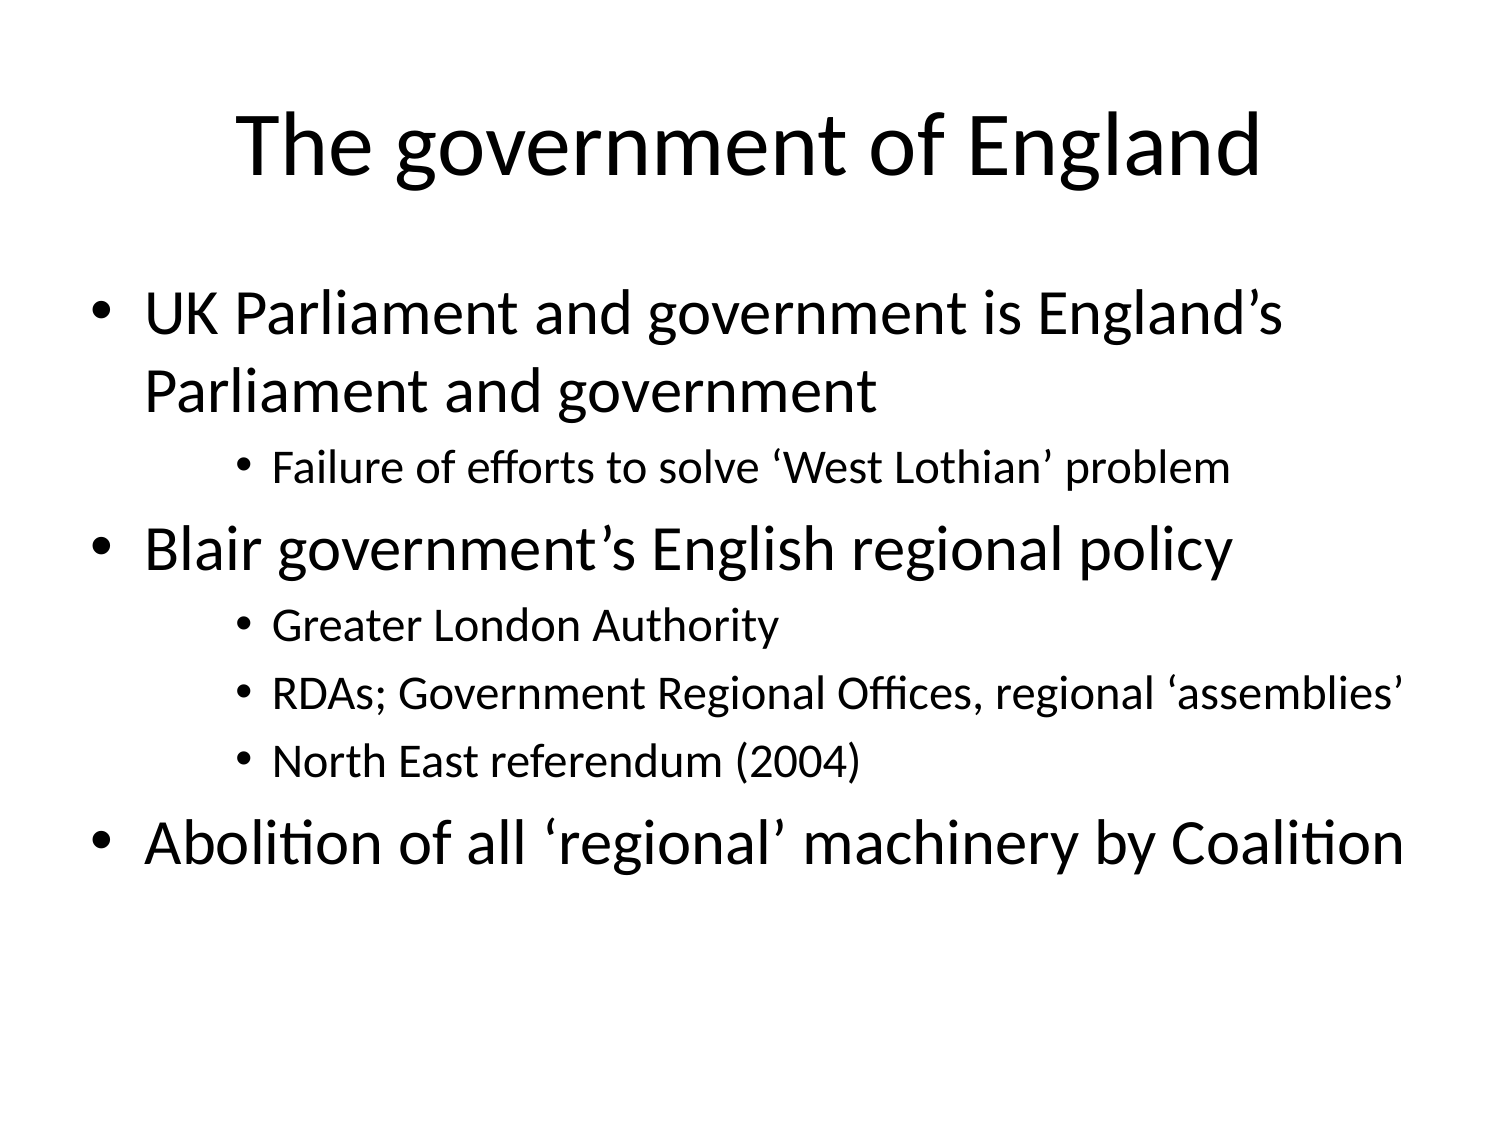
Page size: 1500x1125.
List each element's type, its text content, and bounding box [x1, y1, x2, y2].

list UK Parliament and government is England’s Parliament and government Failure of efforts to solve ‘West Lothian’ problem Blair government’s English regional policy Greater London Authority RDAs; Government Regional Offices, regional ‘assemblies’ North East referendum (2004) Abolition of all ‘regional’ machinery by Coalition [75, 262, 1425, 1005]
title The government of England [75, 45, 1425, 233]
